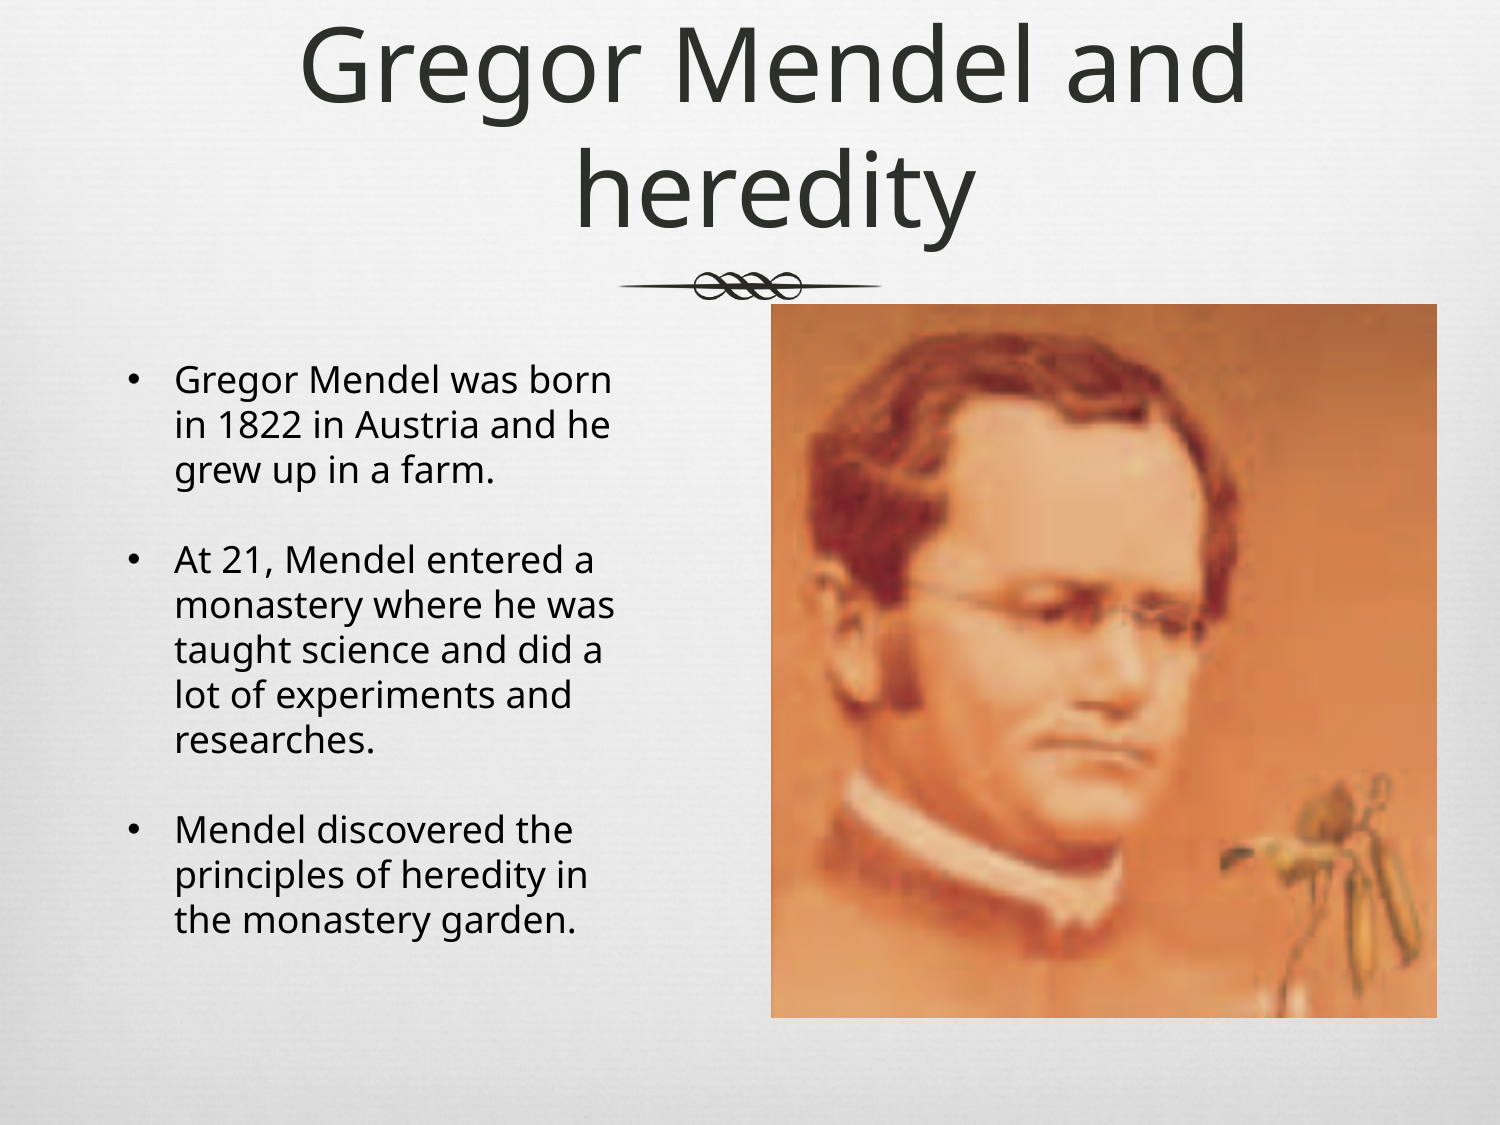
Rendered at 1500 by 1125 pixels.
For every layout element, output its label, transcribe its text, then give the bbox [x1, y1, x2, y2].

picture [615, 272, 885, 300]
picture [771, 303, 1438, 1018]
title Gregor Mendel and heredity [112, 11, 1437, 236]
text_box Gregor Mendel was born in 1822 in Austria and he grew up in a farm. At 21, Mendel entered a monastery where he was taught science and did a lot of experiments and researches. Mendel discovered the principles of heredity in the monastery garden. [112, 348, 657, 994]
